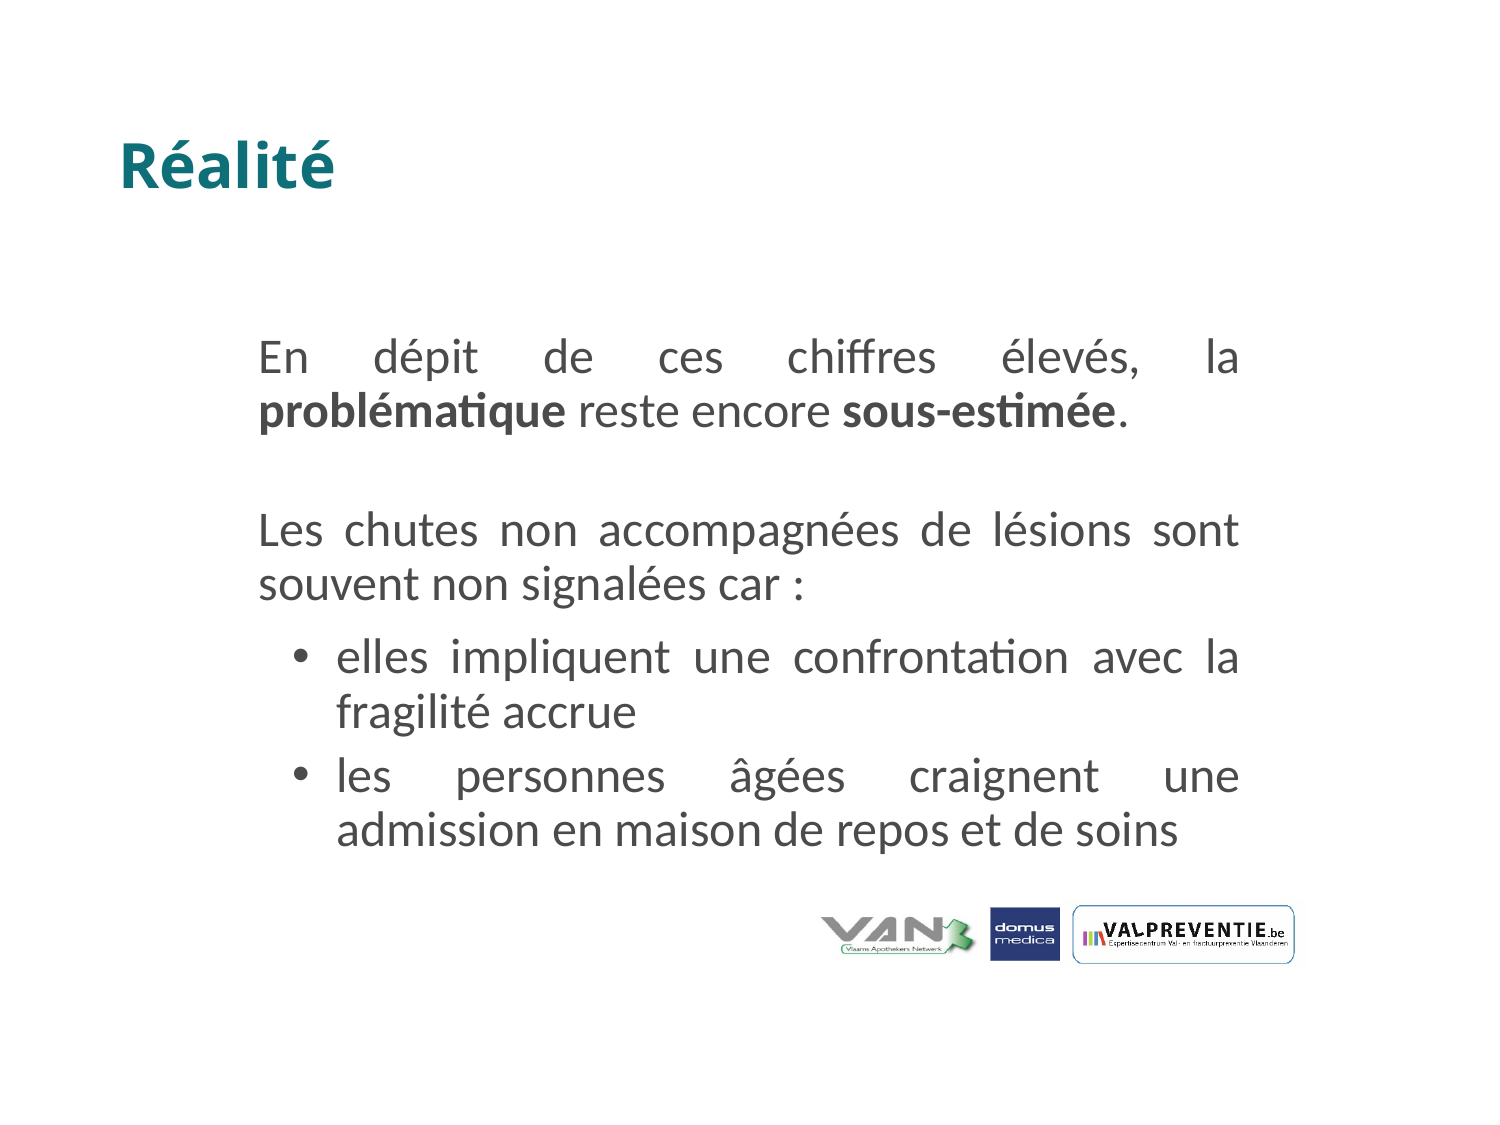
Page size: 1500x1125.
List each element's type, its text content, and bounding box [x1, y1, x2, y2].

list En dépit de ces chiffres élevés, la problématique reste encore sous-estimée. Les chutes non accompagnées de lésions sont souvent non signalées car : elles impliquent une confrontation avec la fragilité accrue les personnes âgées craignent une admission en maison de repos et de soins [243, 323, 1257, 881]
title Réalité [103, 59, 1397, 278]
picture [812, 898, 1307, 970]
